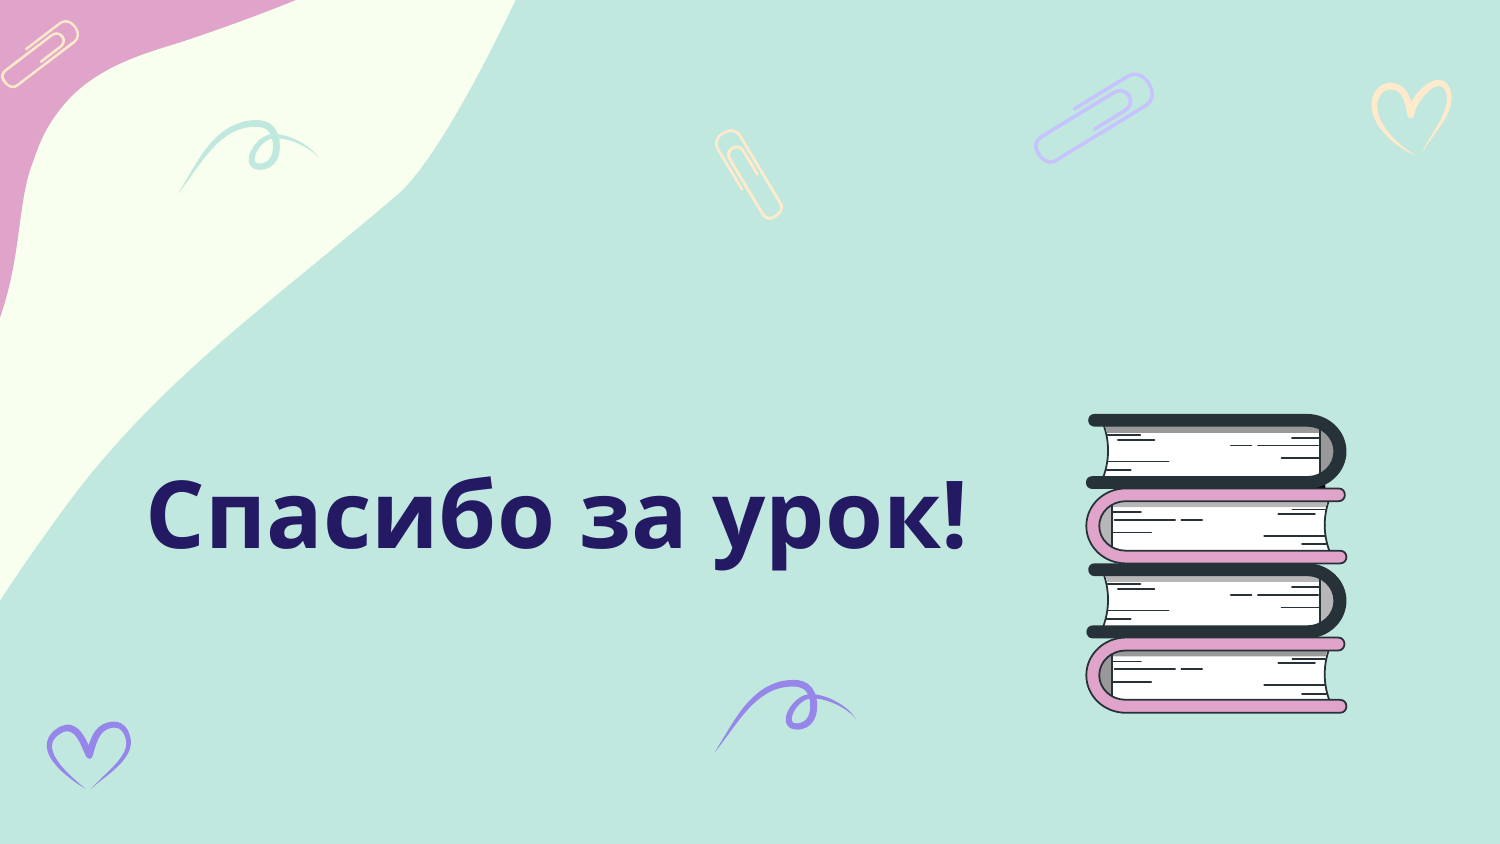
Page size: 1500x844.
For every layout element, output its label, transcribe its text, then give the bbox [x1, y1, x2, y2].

text_box [1371, 80, 1452, 156]
text_box [178, 120, 319, 194]
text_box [0, 19, 81, 89]
text_box [714, 679, 856, 753]
title Спасибо за урок! [130, 450, 1036, 583]
text_box [46, 721, 131, 790]
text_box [1083, 413, 1349, 714]
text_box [1025, 92, 1162, 144]
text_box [718, 126, 782, 221]
